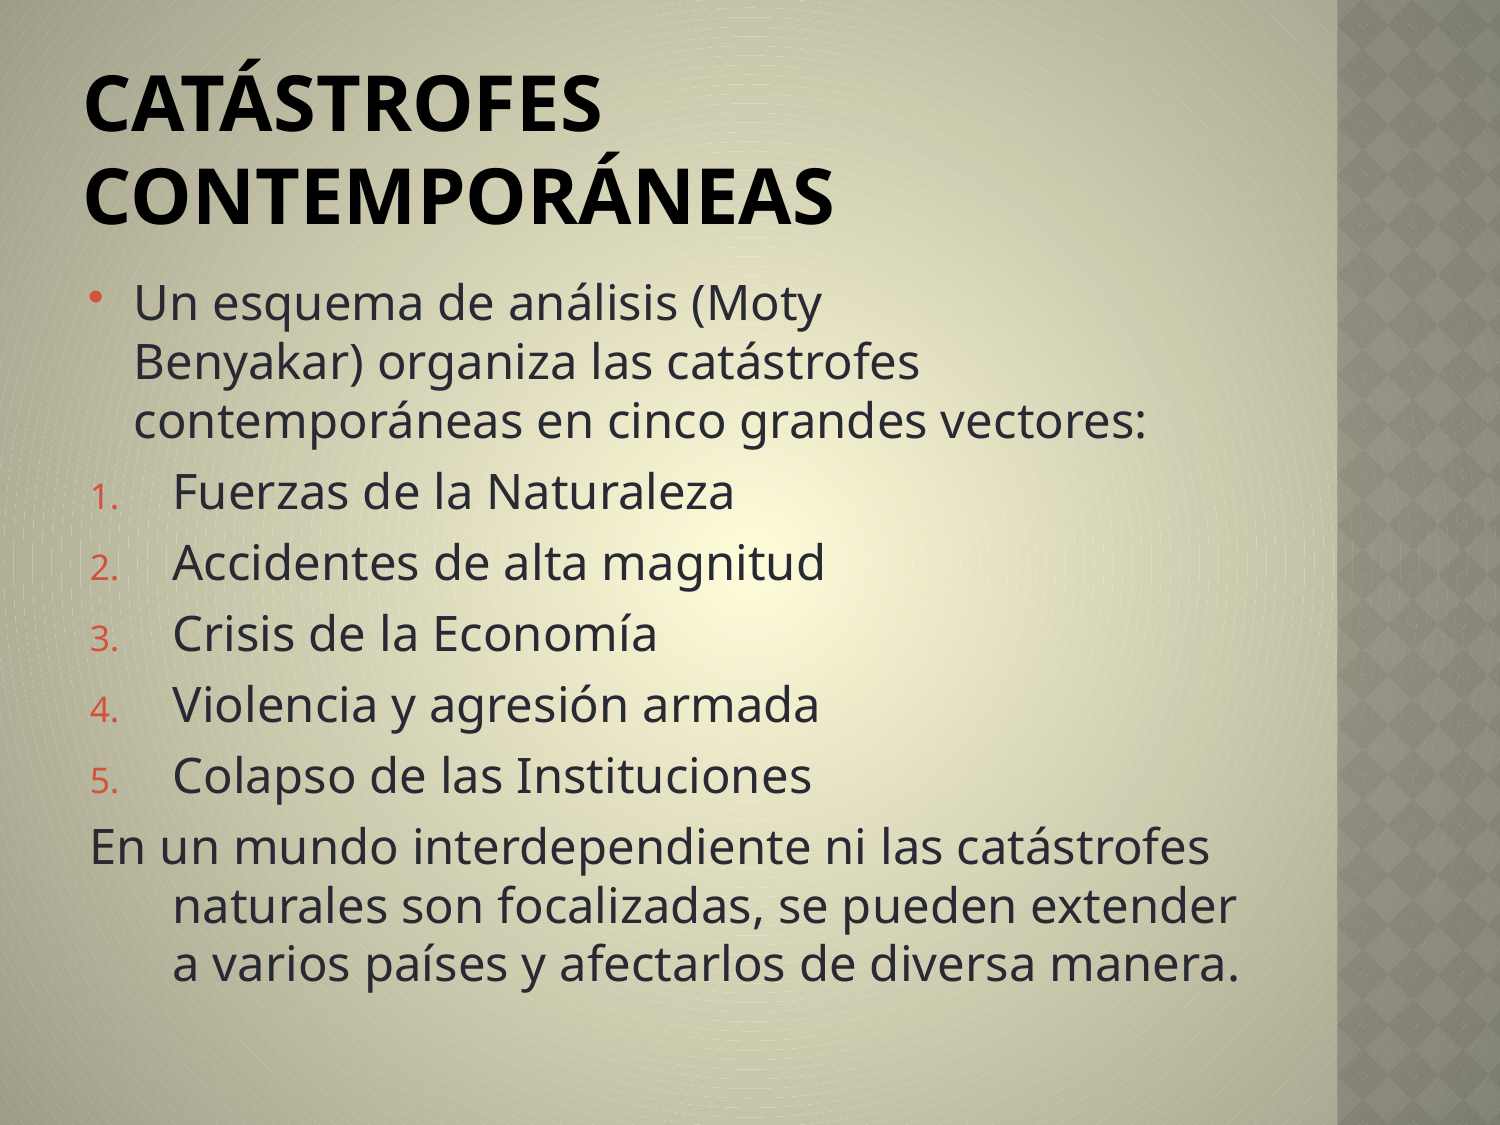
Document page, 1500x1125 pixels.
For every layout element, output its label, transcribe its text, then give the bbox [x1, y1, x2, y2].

list Un esquema de análisis (Moty Benyakar) organiza las catástrofes contemporáneas en cinco grandes vectores: Fuerzas de la Naturaleza Accidentes de alta magnitud Crisis de la Economía Violencia y agresión armada Colapso de las Instituciones En un mundo interdependiente ni las catástrofes naturales son focalizadas, se pueden extender a varios países y afectarlos de diversa manera. [75, 264, 1263, 1059]
title CATÁSTROFES CONTEMPORÁNEAS [75, 52, 1263, 240]
